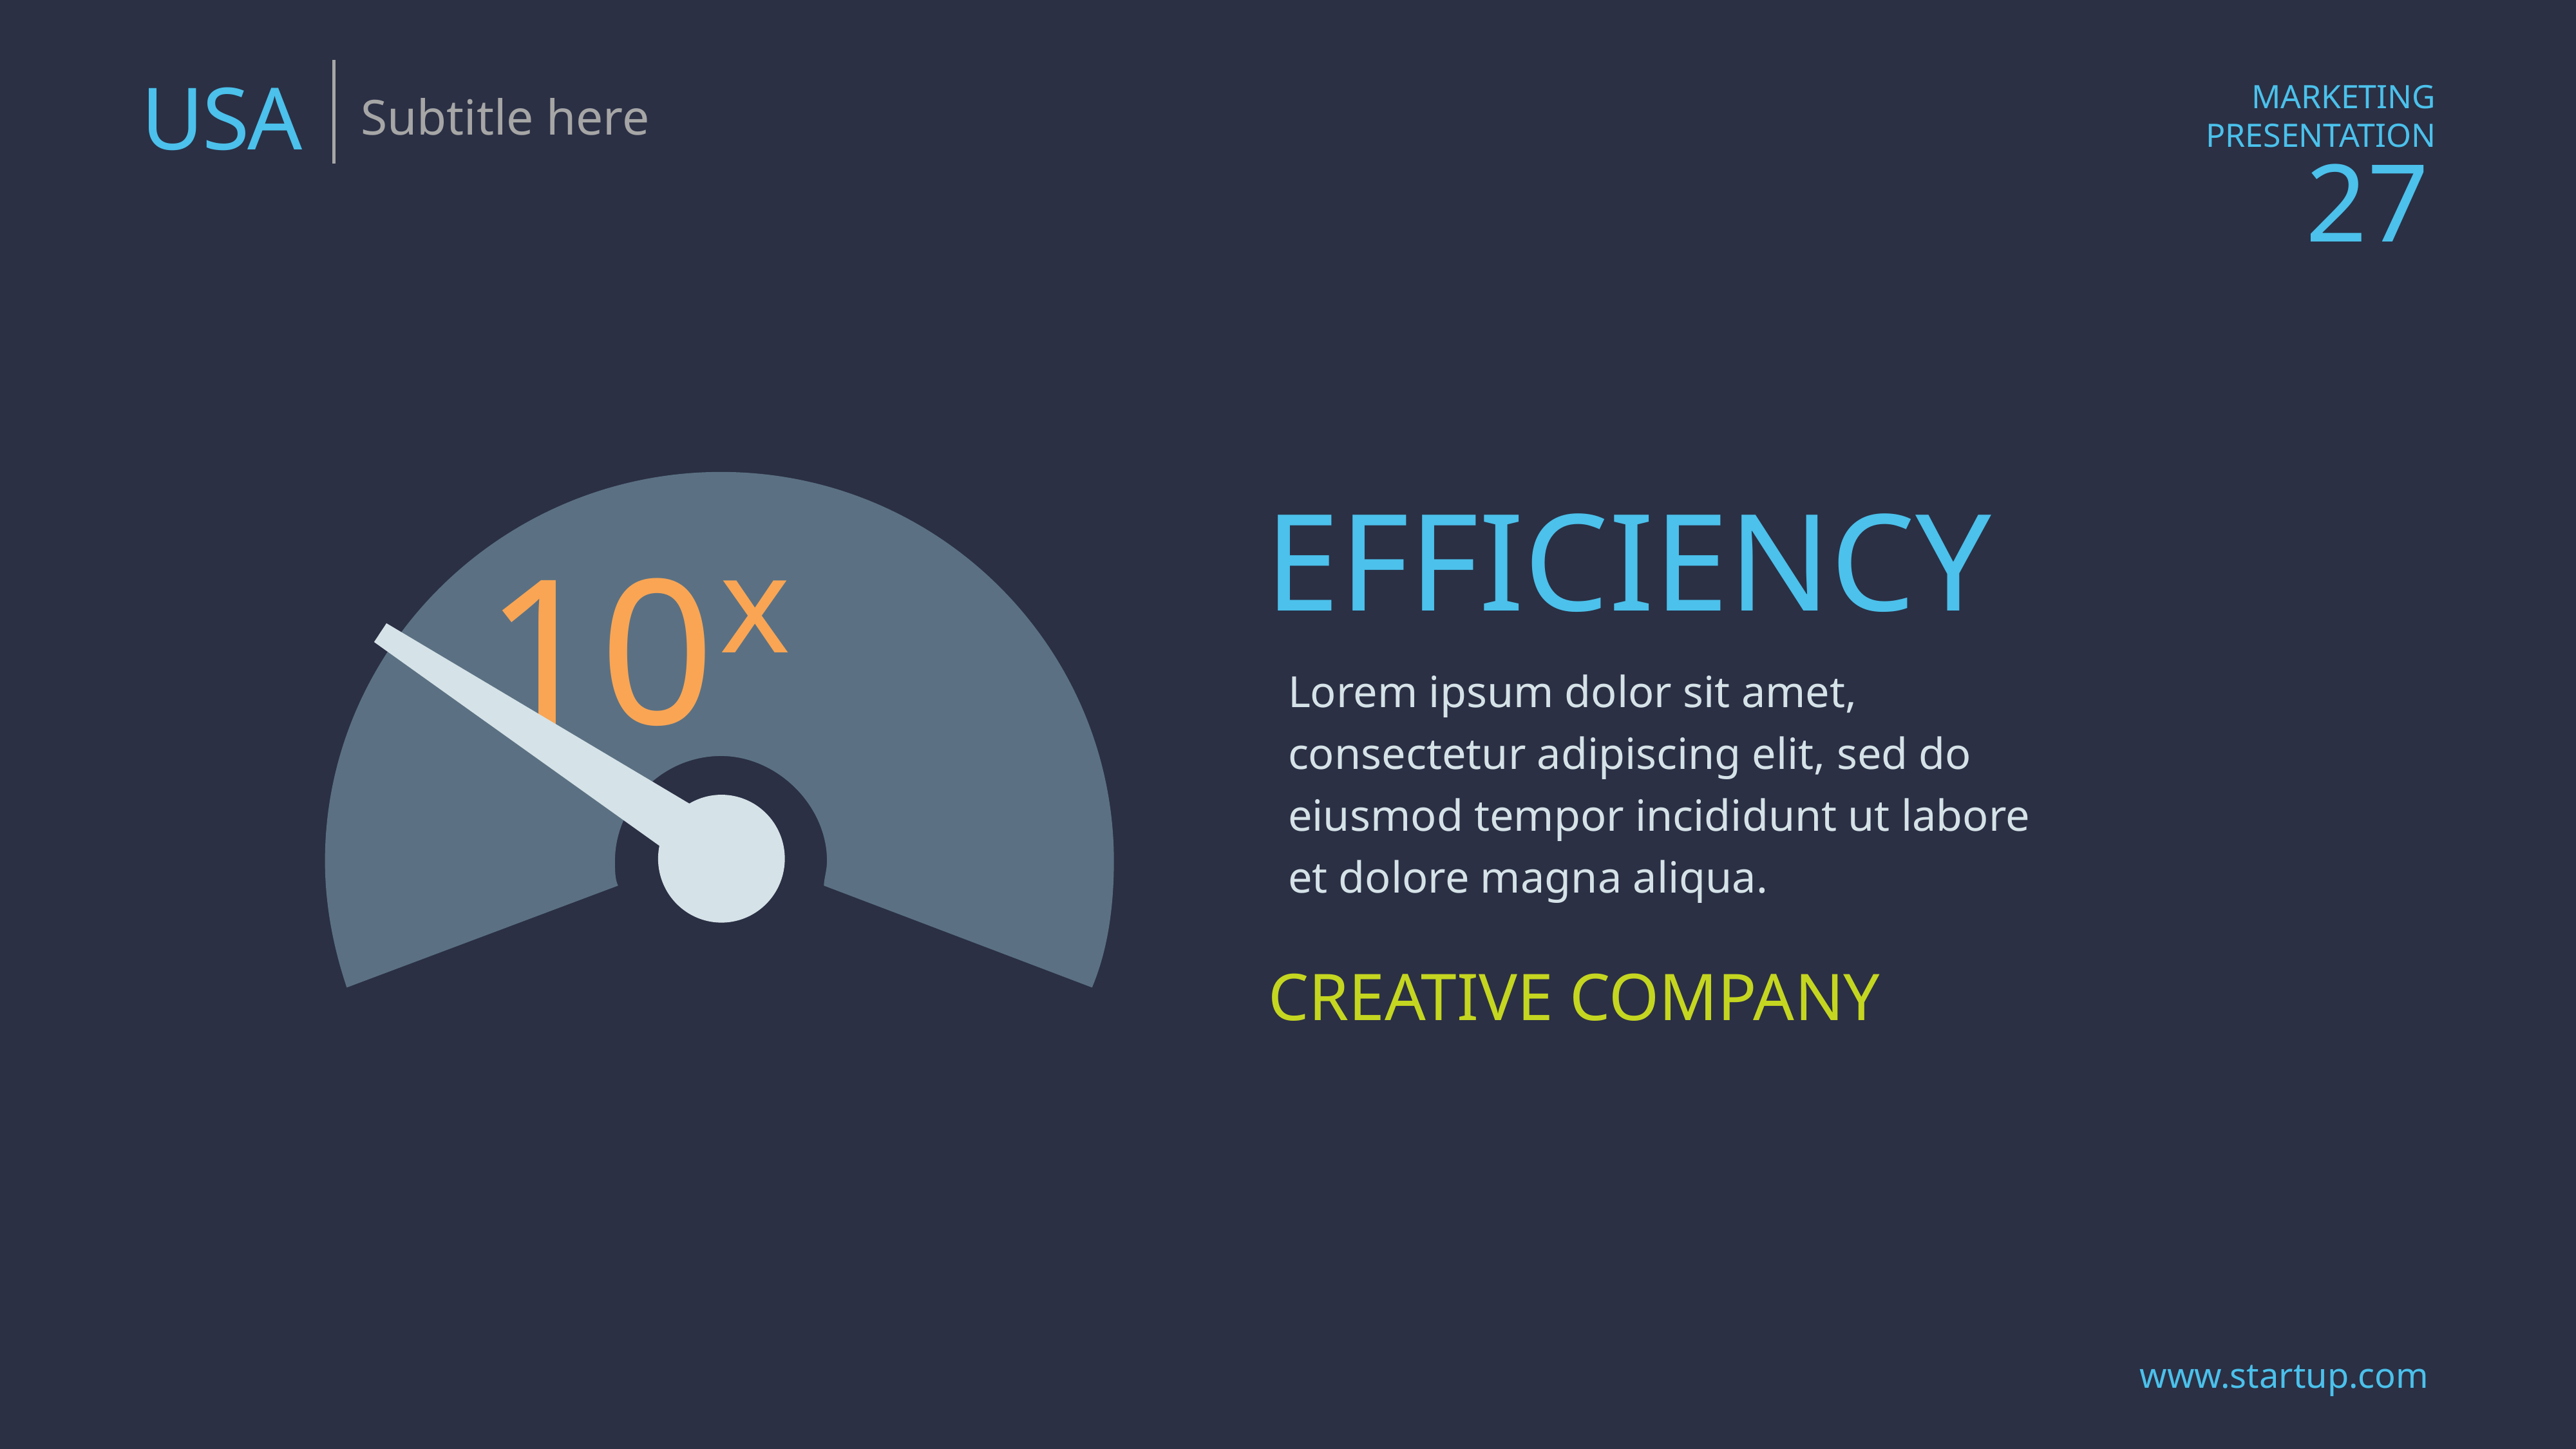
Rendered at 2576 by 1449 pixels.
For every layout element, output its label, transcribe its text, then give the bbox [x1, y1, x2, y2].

text_box CREATIVE COMPANY [1268, 955, 1881, 1034]
text_box EFFICIENCY [1265, 476, 1992, 638]
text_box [306, 447, 1137, 1271]
text_box USA [141, 63, 303, 167]
text_box Lorem ipsum dolor sit amet, consectetur adipiscing elit, sed do eiusmod tempor incididunt ut labore et dolore magna aliqua. [1287, 654, 2076, 902]
text_box Subtitle here [351, 81, 659, 149]
